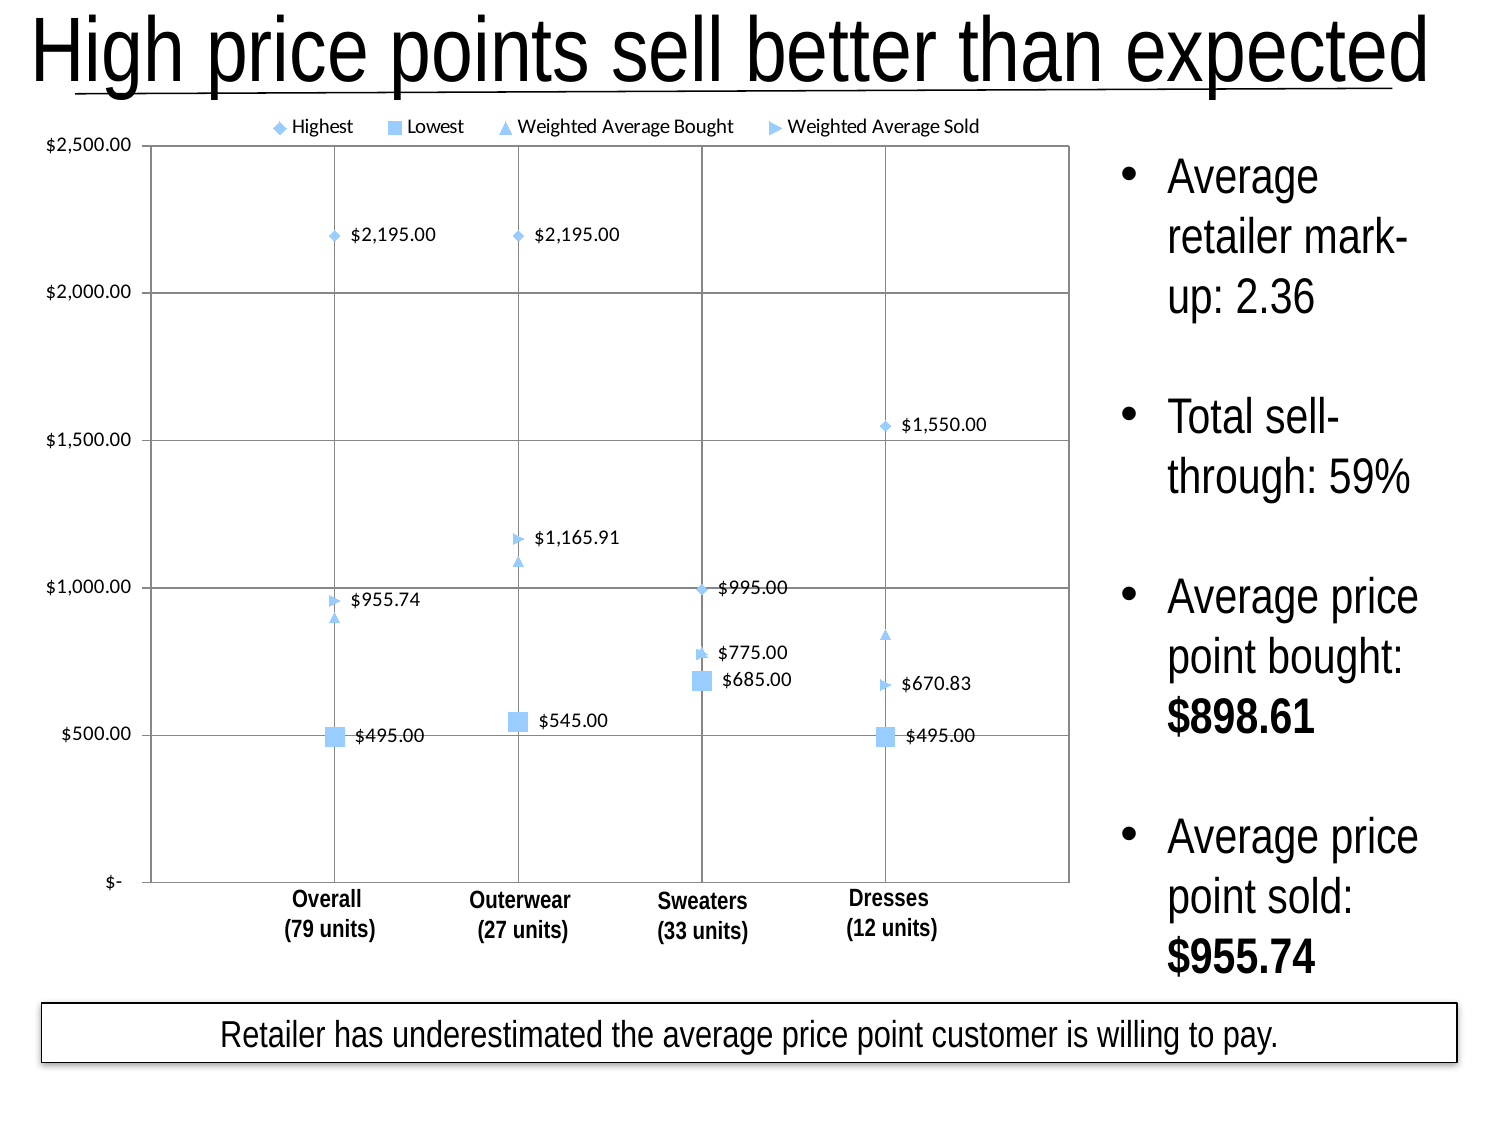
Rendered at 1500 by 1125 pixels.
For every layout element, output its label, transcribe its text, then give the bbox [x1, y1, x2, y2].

chart [0, 106, 1500, 897]
text_box Outerwear (27 units) [414, 908, 594, 952]
text_box Average retailer mark-up: 2.36 Total sell-through: 59% Average price point bought: $898.61 Average price point sold: $955.74 [1105, 908, 1458, 991]
title High price points sell better than expected [15, 0, 1500, 103]
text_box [74, 88, 1393, 94]
text_box Overall (79 units) [221, 908, 414, 950]
text_box Retailer has underestimated the average price point customer is willing to pay. [41, 1002, 1458, 1063]
text_box Sweaters (33 units) [594, 908, 812, 952]
text_box Dresses (12 units) [783, 908, 1001, 949]
